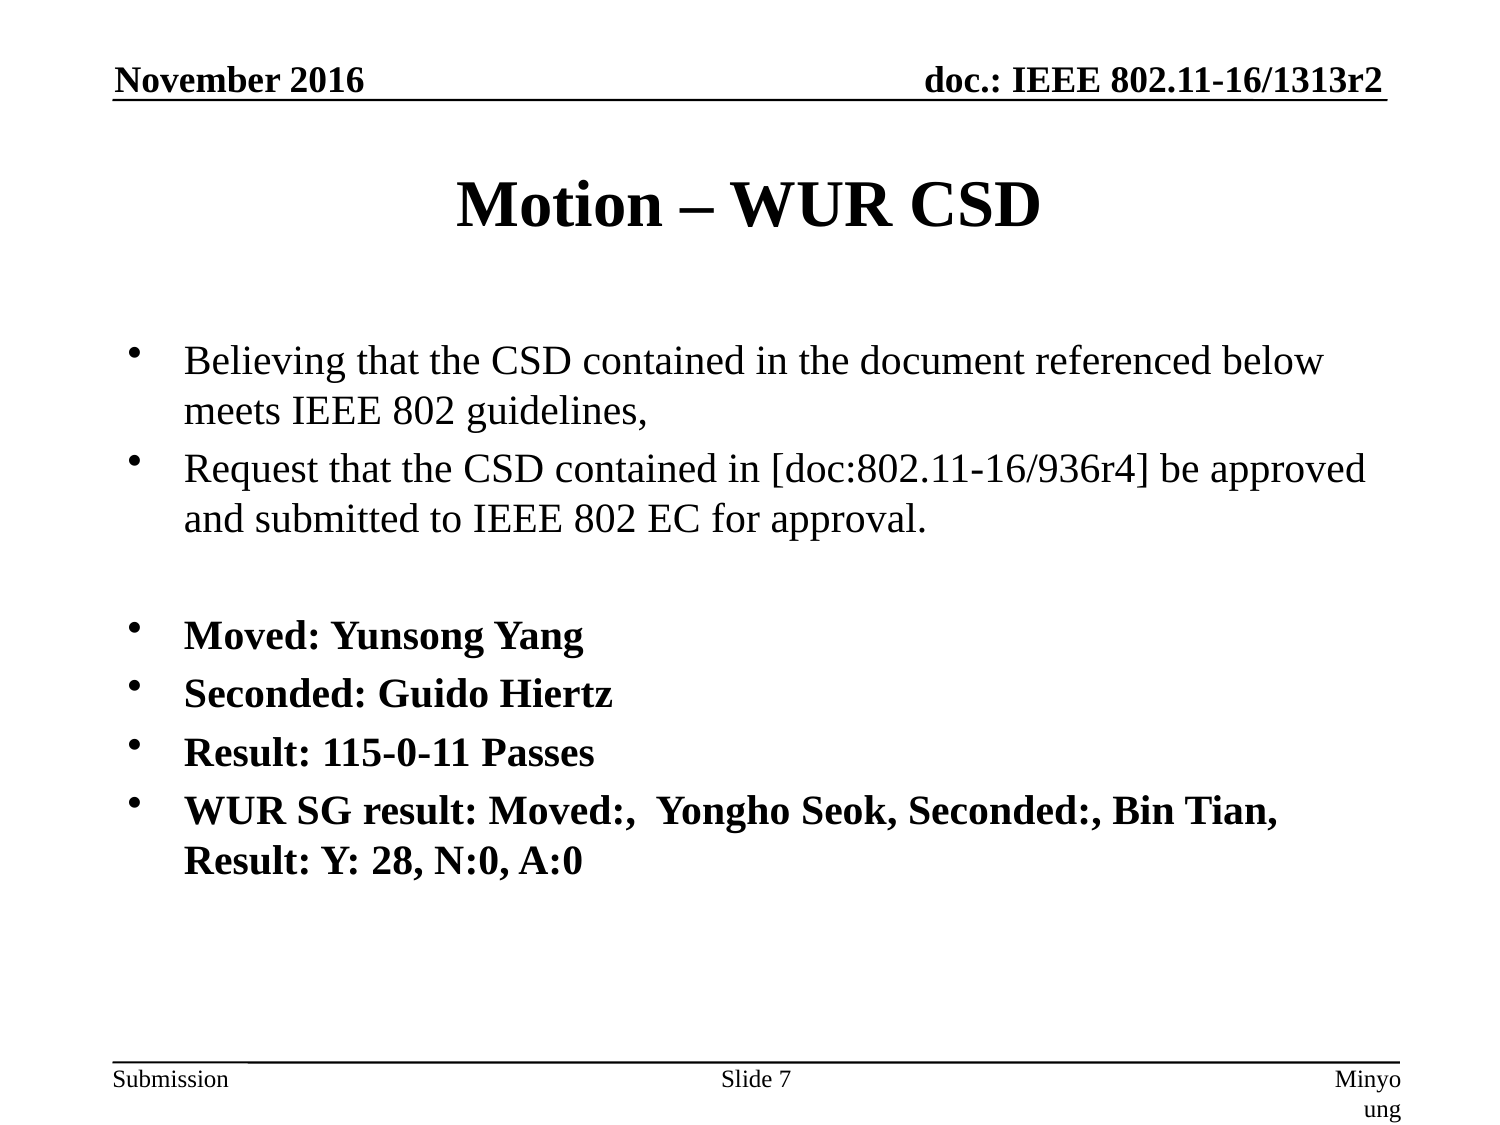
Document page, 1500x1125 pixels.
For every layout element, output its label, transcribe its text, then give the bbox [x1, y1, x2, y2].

slide_number Slide 7 [712, 1061, 800, 1093]
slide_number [114, 54, 374, 101]
list Believing that the CSD contained in the document referenced below meets IEEE 802 guidelines, Request that the CSD contained in [doc:802.11-16/936r4] be approved and submitted to IEEE 802 EC for approval. Moved: Yunsong Yang Seconded: Guido Hiertz Result: 115-0-11 Passes WUR SG result: Moved:, Yongho Seok, Seconded:, Bin Tian, Result: Y: 28, N:0, A:0 [112, 324, 1388, 1000]
title Motion – WUR CSD [112, 112, 1388, 288]
footer Minyoung Park (Intel Corp.) [1324, 1061, 1402, 1093]
